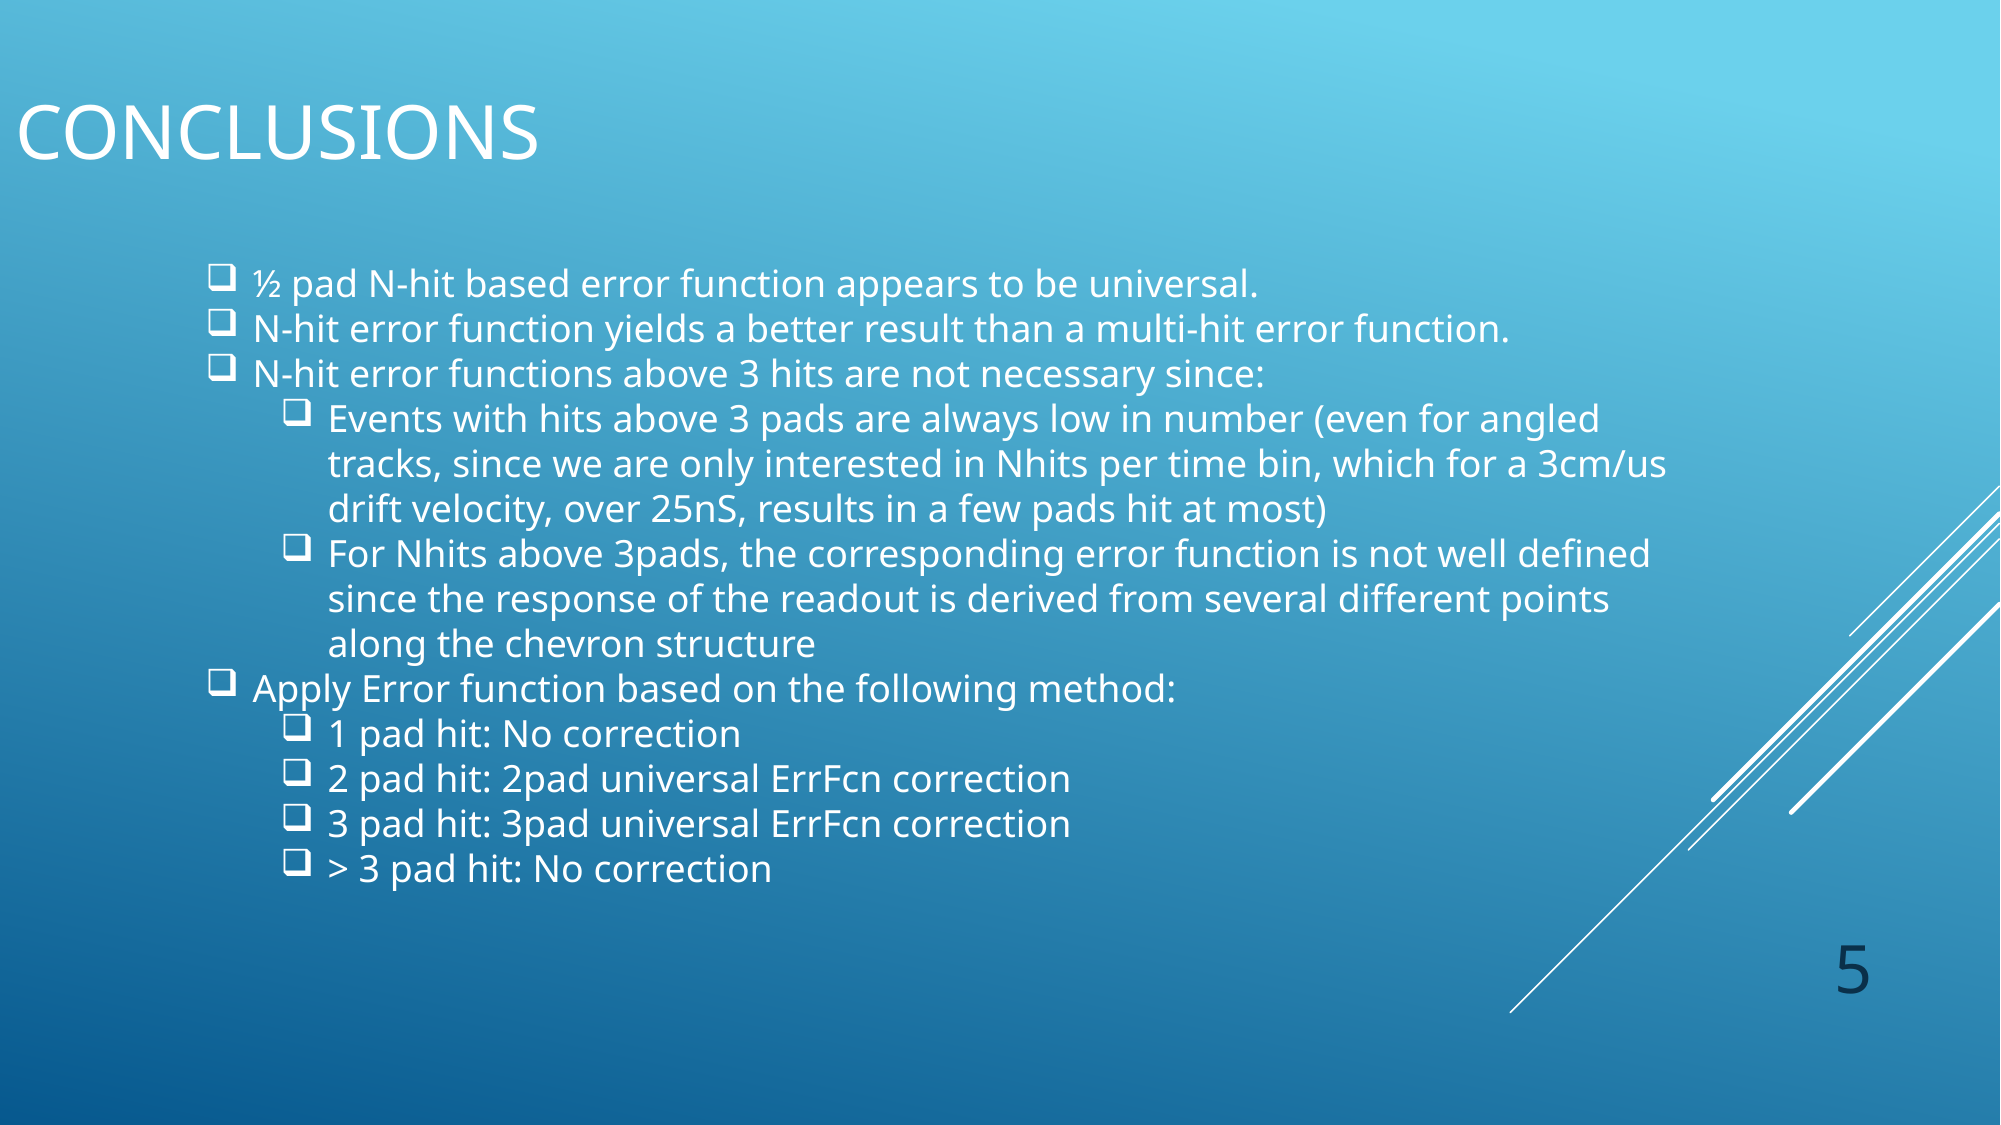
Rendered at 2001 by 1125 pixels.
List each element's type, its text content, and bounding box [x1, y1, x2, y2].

title Conclusions [0, 5, 1400, 253]
slide_number 5 [1700, 915, 1888, 1025]
text_box ½ pad N-hit based error function appears to be universal. N-hit error function yields a better result than a multi-hit error function. N-hit error functions above 3 hits are not necessary since: Events with hits above 3 pads are always low in number (even for angled tracks, since we are only interested in Nhits per time bin, which for a 3cm/us drift velocity, over 25nS, results in a few pads hit at most) For Nhits above 3pads, the corresponding error function is not well defined since the response of the readout is derived from several different points along the chevron structure Apply Error function based on the following method: 1 pad hit: No correction 2 pad hit: 2pad universal ErrFcn correction 3 pad hit: 3pad universal ErrFcn correction > 3 pad hit: No correction [190, 252, 1711, 943]
